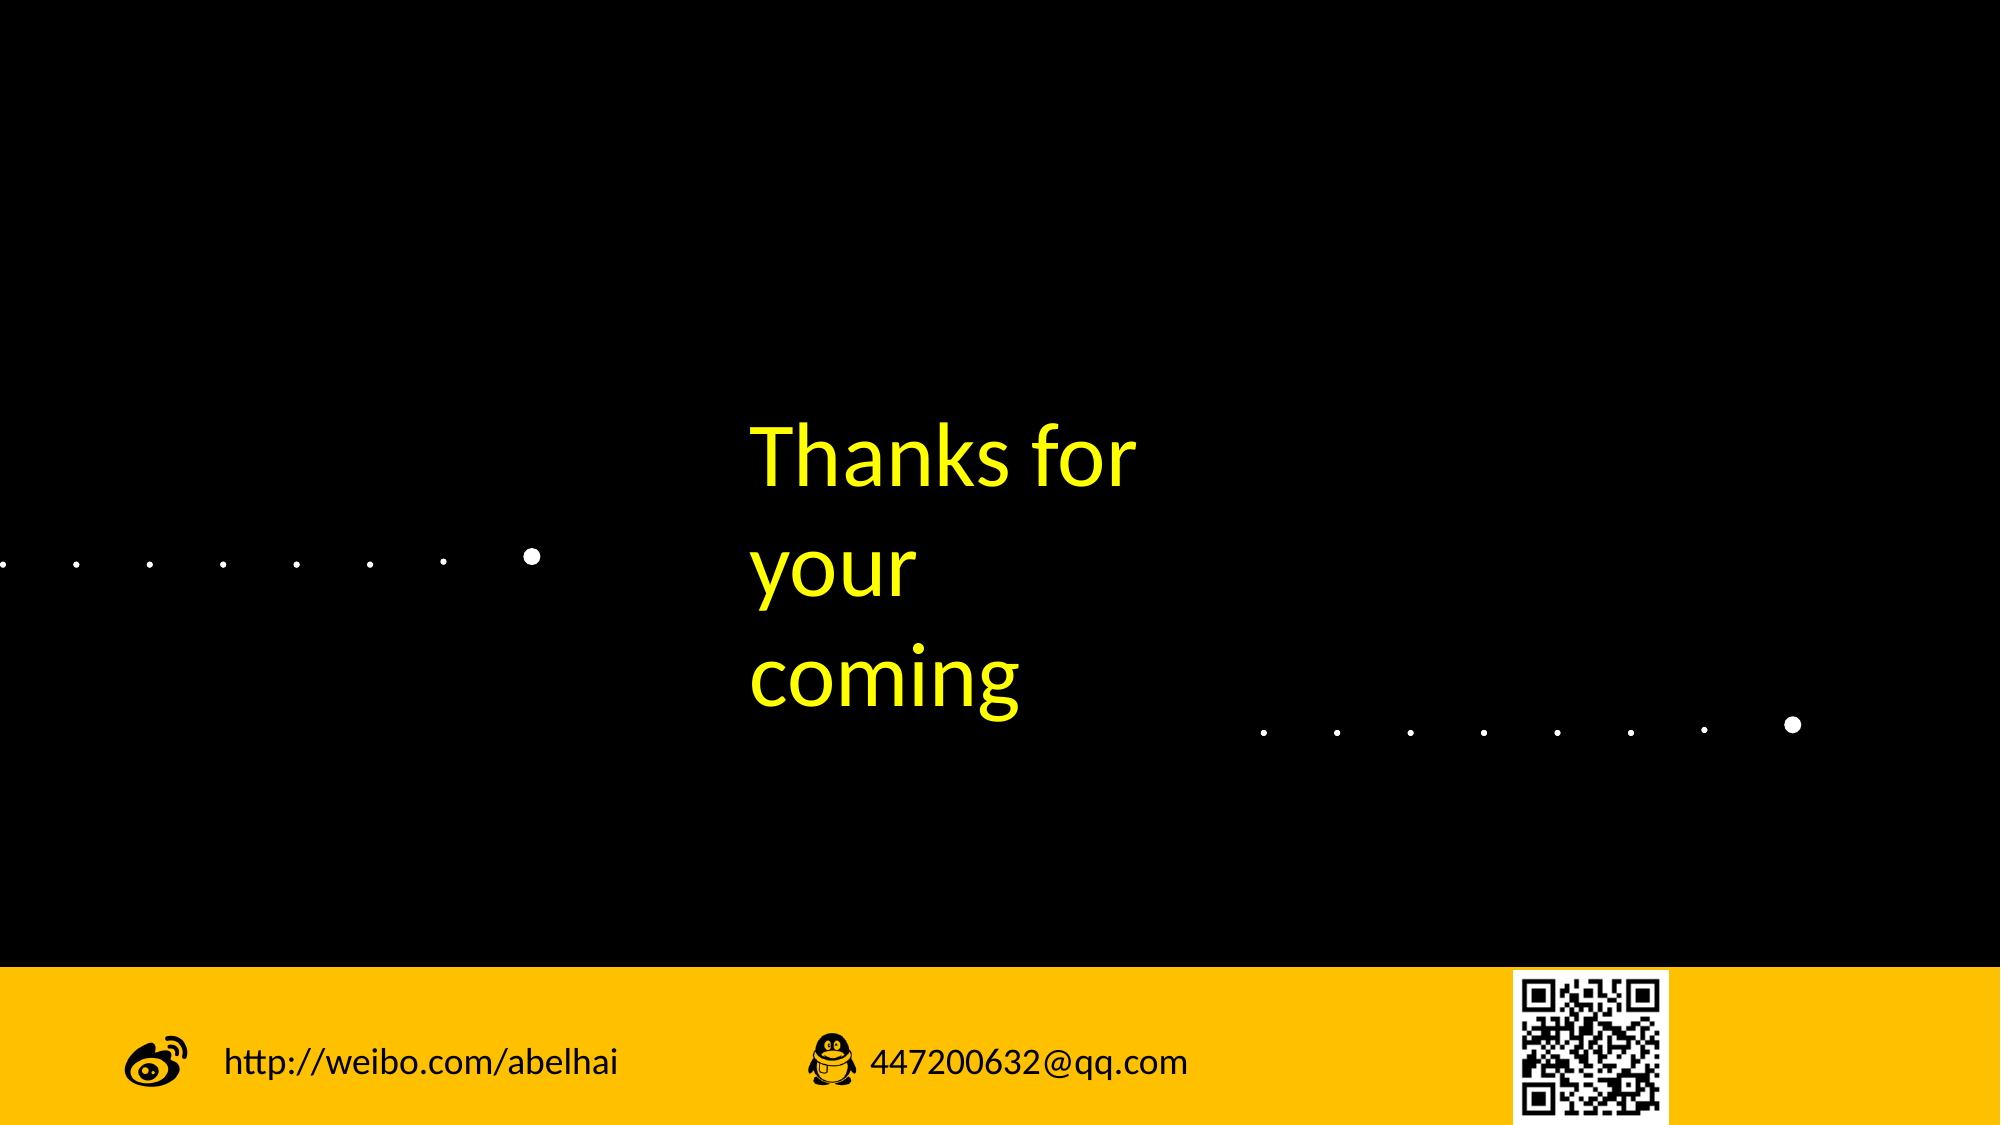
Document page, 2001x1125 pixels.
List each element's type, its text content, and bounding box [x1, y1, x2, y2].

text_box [1260, 726, 1708, 736]
text_box Thanks for your coming [734, 387, 1184, 733]
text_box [0, 558, 447, 568]
text_box [1783, 715, 1803, 735]
picture [123, 1027, 189, 1093]
text_box [0, 966, 2000, 1125]
text_box http://weibo.com/abelhai [209, 1030, 666, 1090]
picture [1513, 970, 1669, 1125]
picture [801, 1029, 863, 1091]
text_box 447200632@qq.com [863, 1030, 1223, 1090]
text_box [522, 546, 542, 567]
